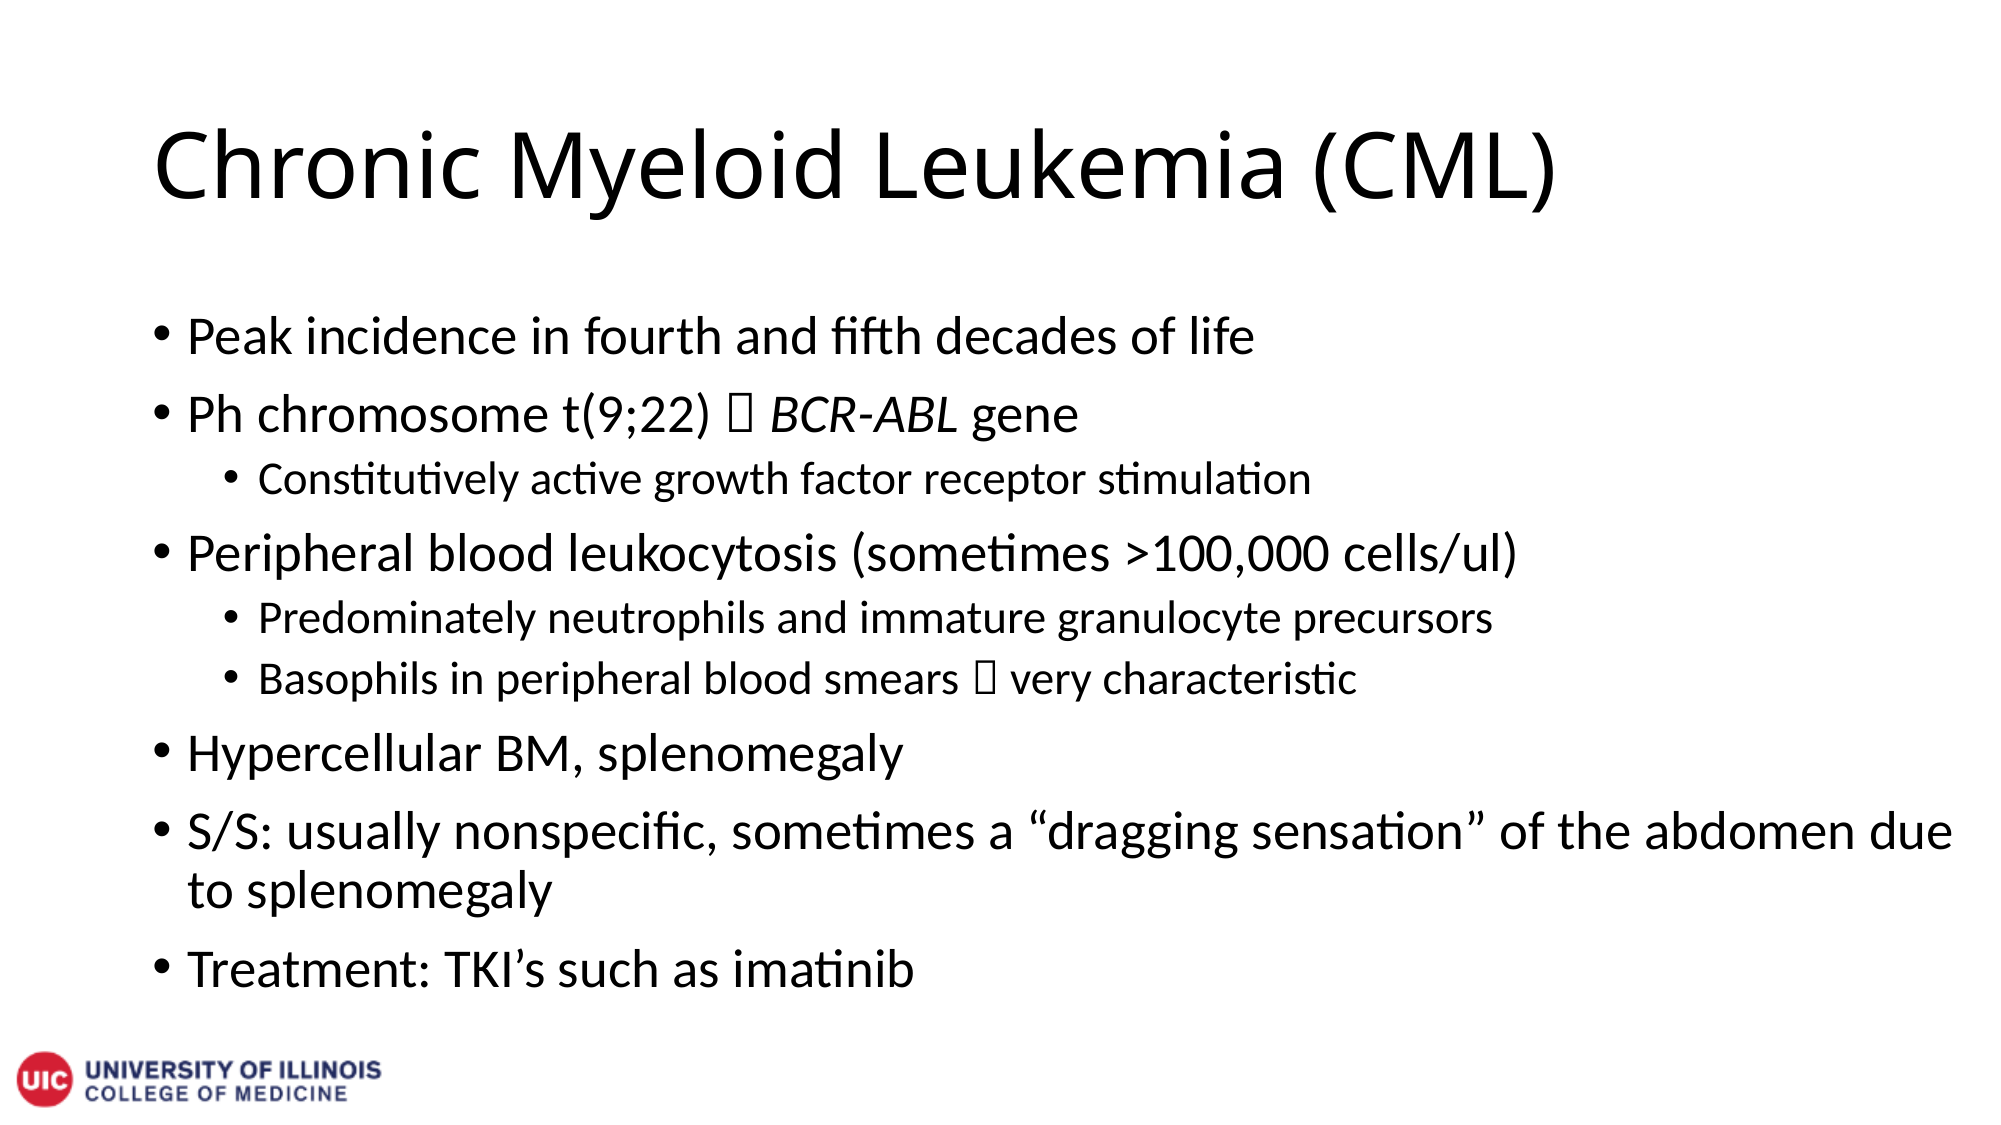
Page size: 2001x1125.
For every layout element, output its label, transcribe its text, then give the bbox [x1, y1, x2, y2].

list Peak incidence in fourth and fifth decades of life Ph chromosome t(9;22)  BCR-ABL gene Constitutively active growth factor receptor stimulation Peripheral blood leukocytosis (sometimes >100,000 cells/ul) Predominately neutrophils and immature granulocyte precursors Basophils in peripheral blood smears  very characteristic Hypercellular BM, splenomegaly S/S: usually nonspecific, sometimes a “dragging sensation” of the abdomen due to splenomegaly Treatment: TKI’s such as imatinib [137, 299, 2000, 1014]
title Chronic Myeloid Leukemia (CML) [137, 59, 1863, 278]
picture [0, 1039, 402, 1125]
